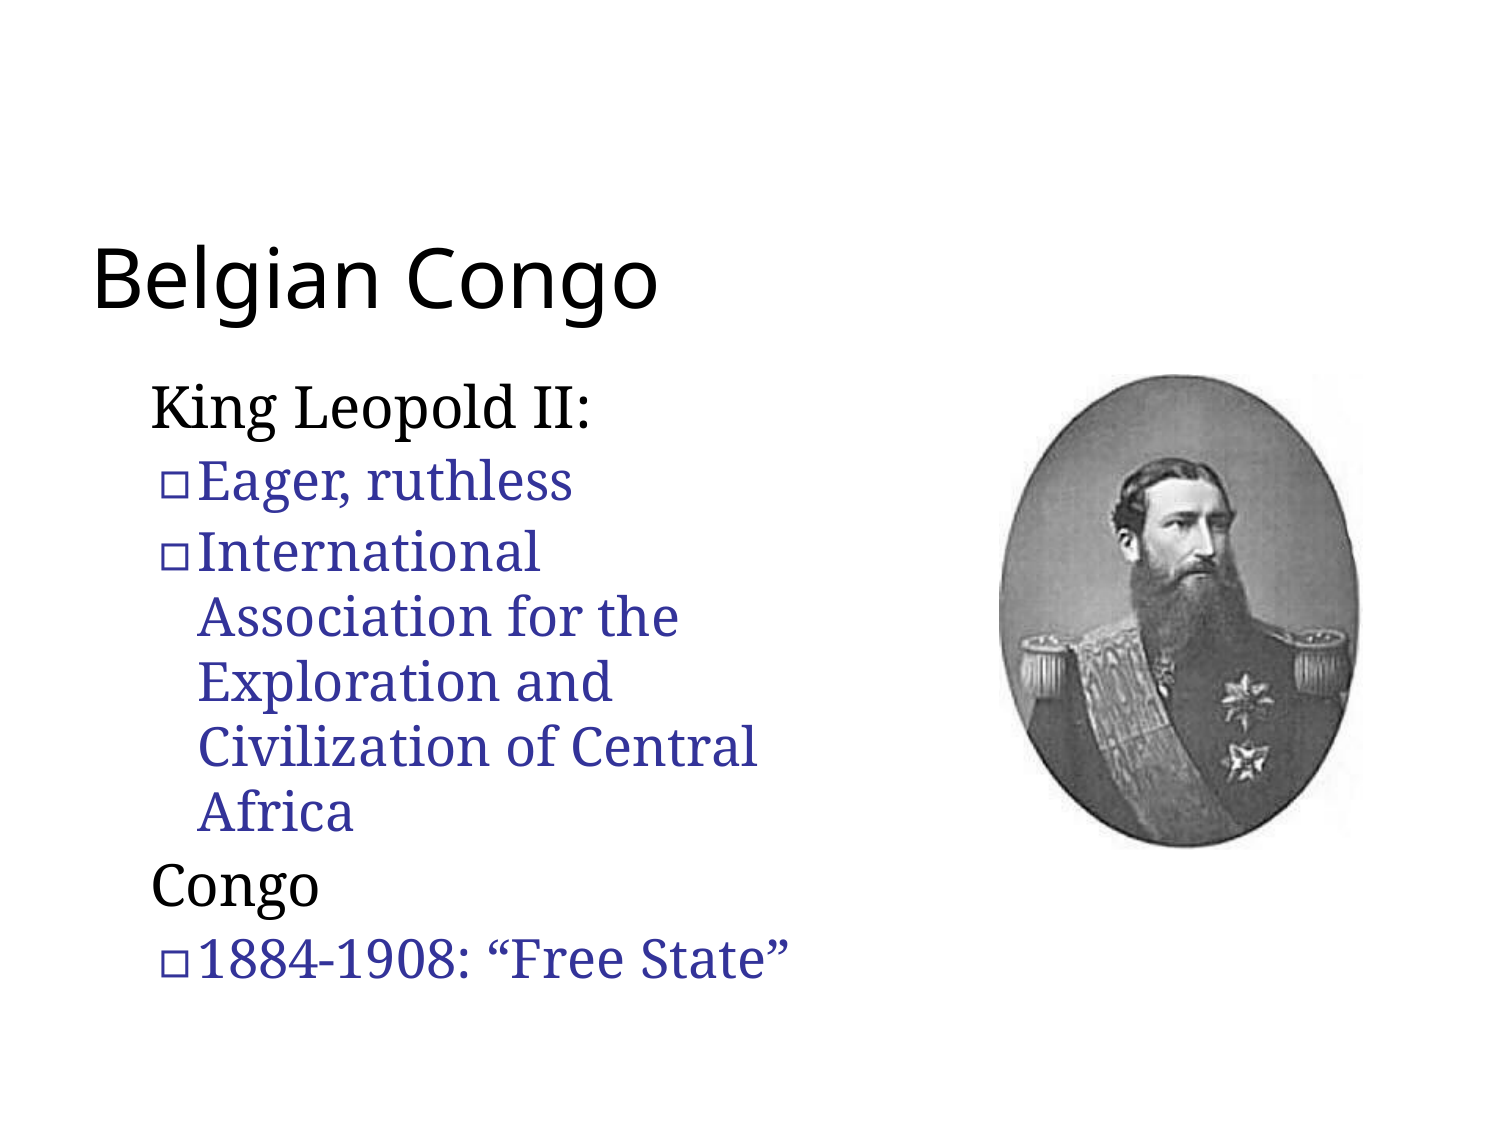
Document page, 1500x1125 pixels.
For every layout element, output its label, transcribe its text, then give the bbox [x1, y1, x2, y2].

list King Leopold II: Eager, ruthless International Association for the Exploration and Civilization of Central Africa Congo 1884-1908: “Free State” [75, 362, 825, 1072]
picture [999, 374, 1363, 854]
title Belgian Congo [75, 187, 1425, 363]
